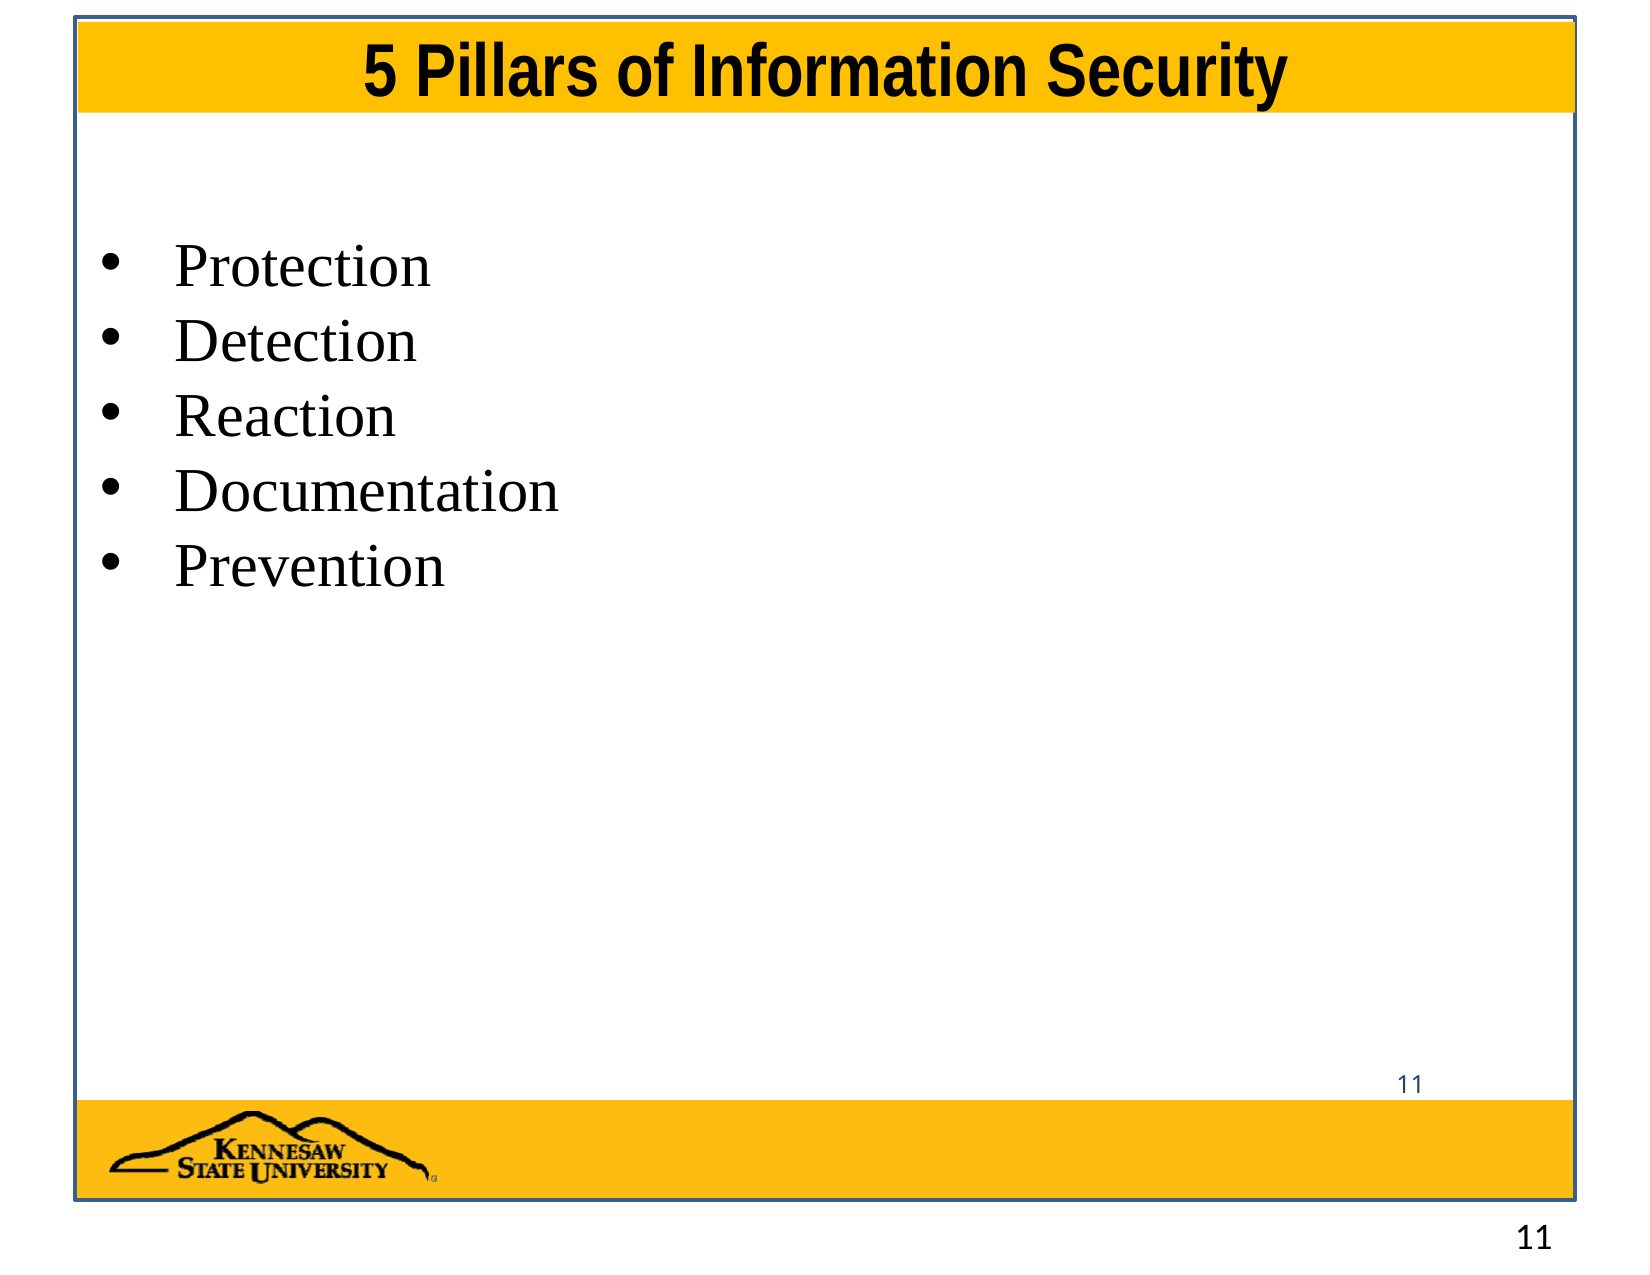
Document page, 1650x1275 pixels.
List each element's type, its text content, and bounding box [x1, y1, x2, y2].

picture [108, 1111, 437, 1184]
slide_number 11 [1299, 1042, 1425, 1103]
list Protection Detection Reaction Documentation Prevention [99, 223, 1550, 603]
title 5 Pillars of Information Security [77, 21, 1575, 113]
